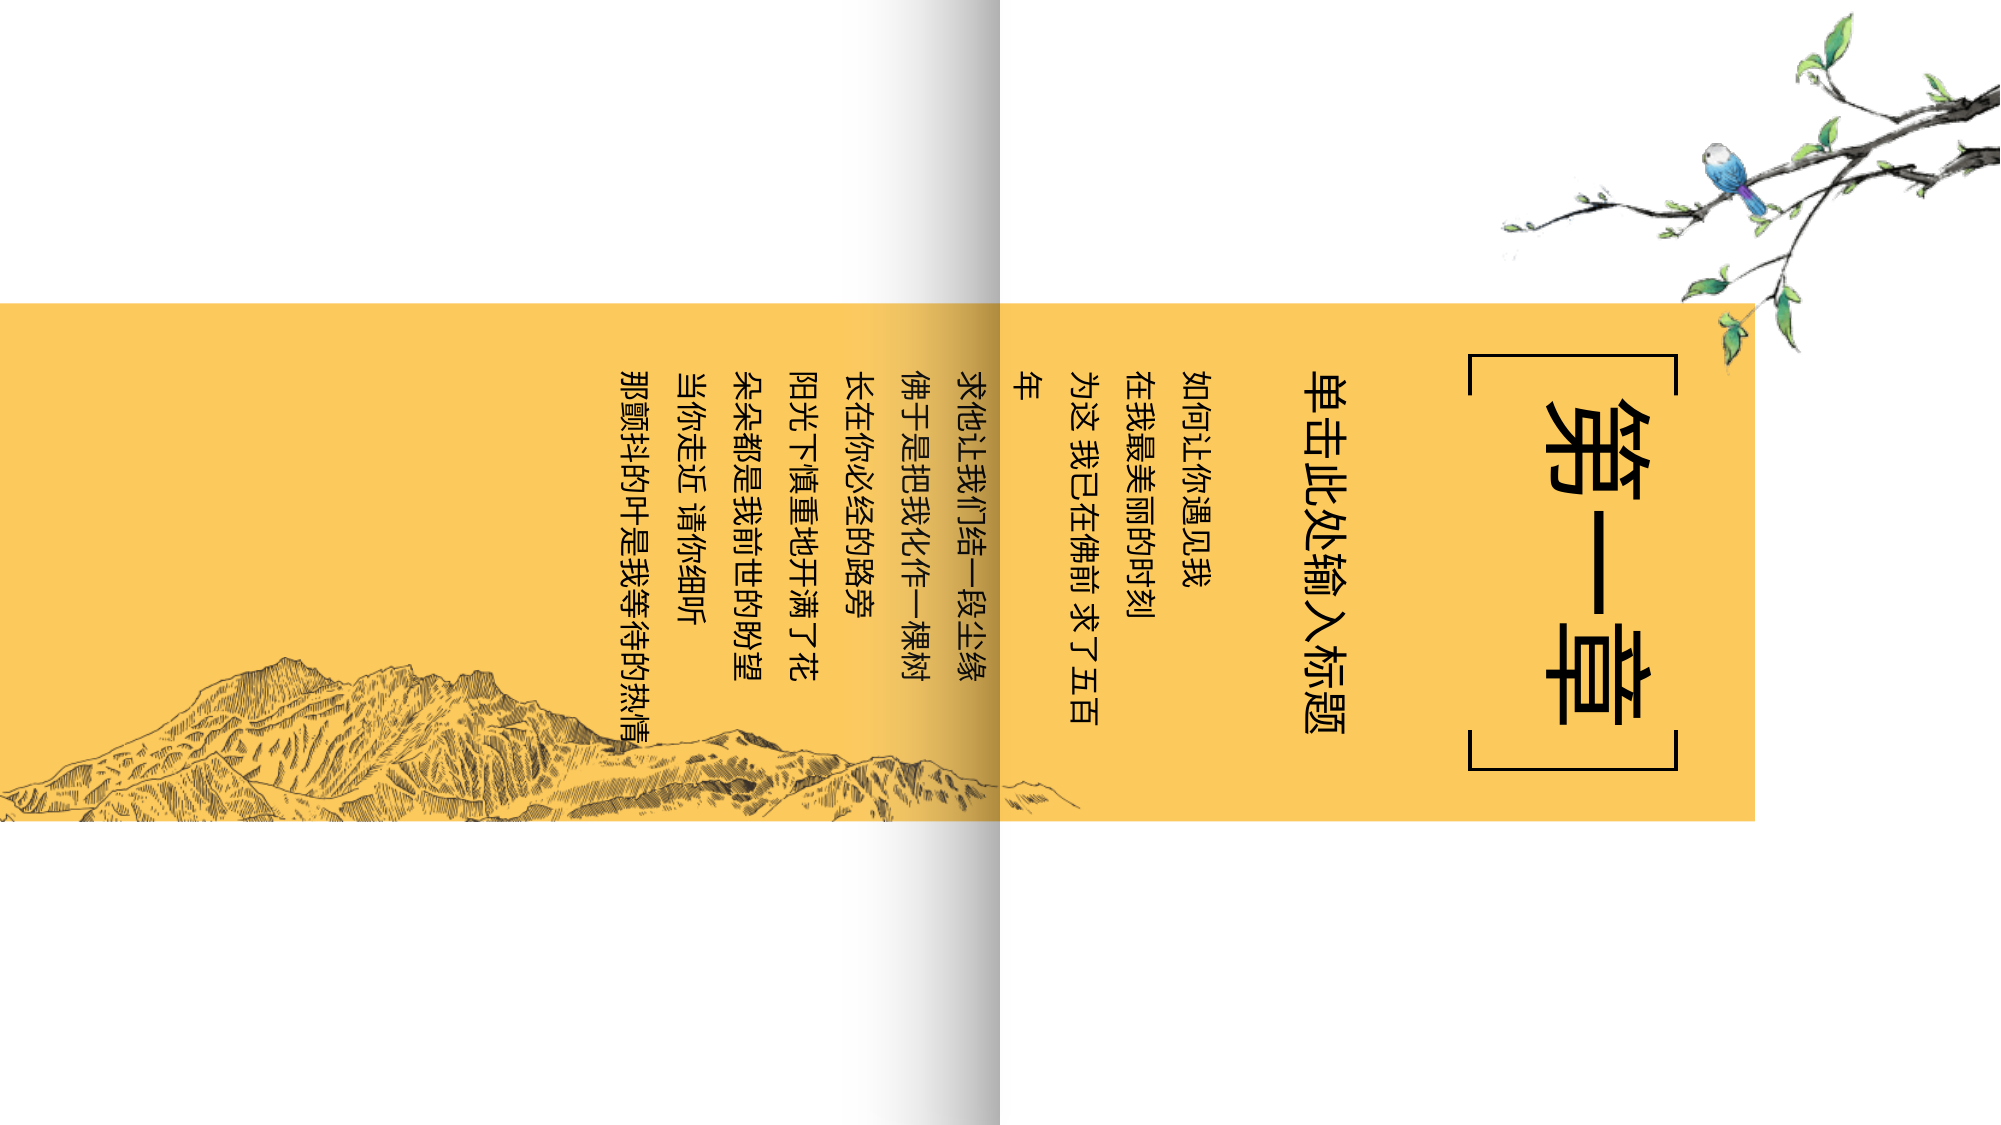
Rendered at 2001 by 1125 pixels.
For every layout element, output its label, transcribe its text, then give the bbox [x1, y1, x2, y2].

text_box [1458, 377, 1687, 770]
picture [1441, 0, 2000, 377]
text_box [0, 822, 1001, 1125]
text_box 如何让你遇见我 在我最美丽的时刻 为这 我已在佛前 求了五百年 求他让我们结一段尘缘 佛于是把我化作一棵树 长在你必经的路旁 阳光下慎重地开满了花 朵朵都是我前世的盼望 当你走近 请你细听 那颤抖的叶是我等待的热情 [1004, 355, 1243, 770]
picture [0, 657, 1097, 822]
text_box [1004, 302, 1756, 822]
text_box 单击此处输入标题 [1275, 355, 1389, 770]
text_box [0, 0, 1001, 657]
